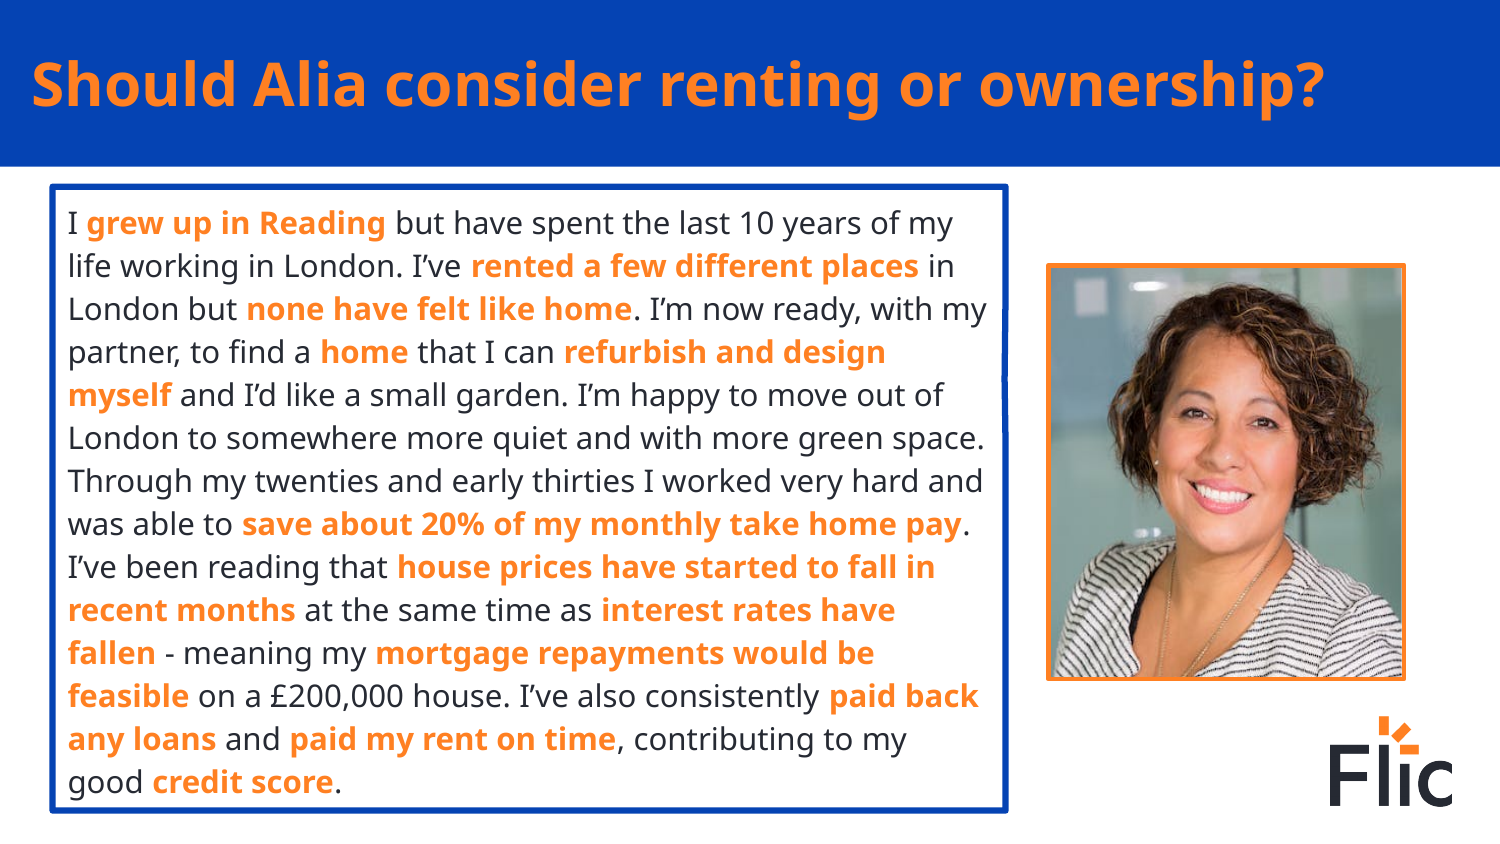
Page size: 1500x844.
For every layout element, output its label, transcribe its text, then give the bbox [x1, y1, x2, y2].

picture [1330, 716, 1452, 807]
picture [1050, 267, 1402, 677]
title Should Alia consider renting or ownership? [16, 39, 1423, 125]
text_box I grew up in Reading but have spent the last 10 years of my life working in London. I’ve rented a few different places in London but none have felt like home. I’m now ready, with my partner, to find a home that I can refurbish and design myself and I’d like a small garden. I’m happy to move out of London to somewhere more quiet and with more green space. Through my twenties and early thirties I worked very hard and was able to save about 20% of my monthly take home pay. I’ve been reading that house prices have started to fall in recent months at the same time as interest rates have fallen - meaning my mortgage repayments would be feasible on a £200,000 house. I’ve also consistently paid back any loans and paid my rent on time, contributing to my good credit score. [52, 186, 1006, 811]
